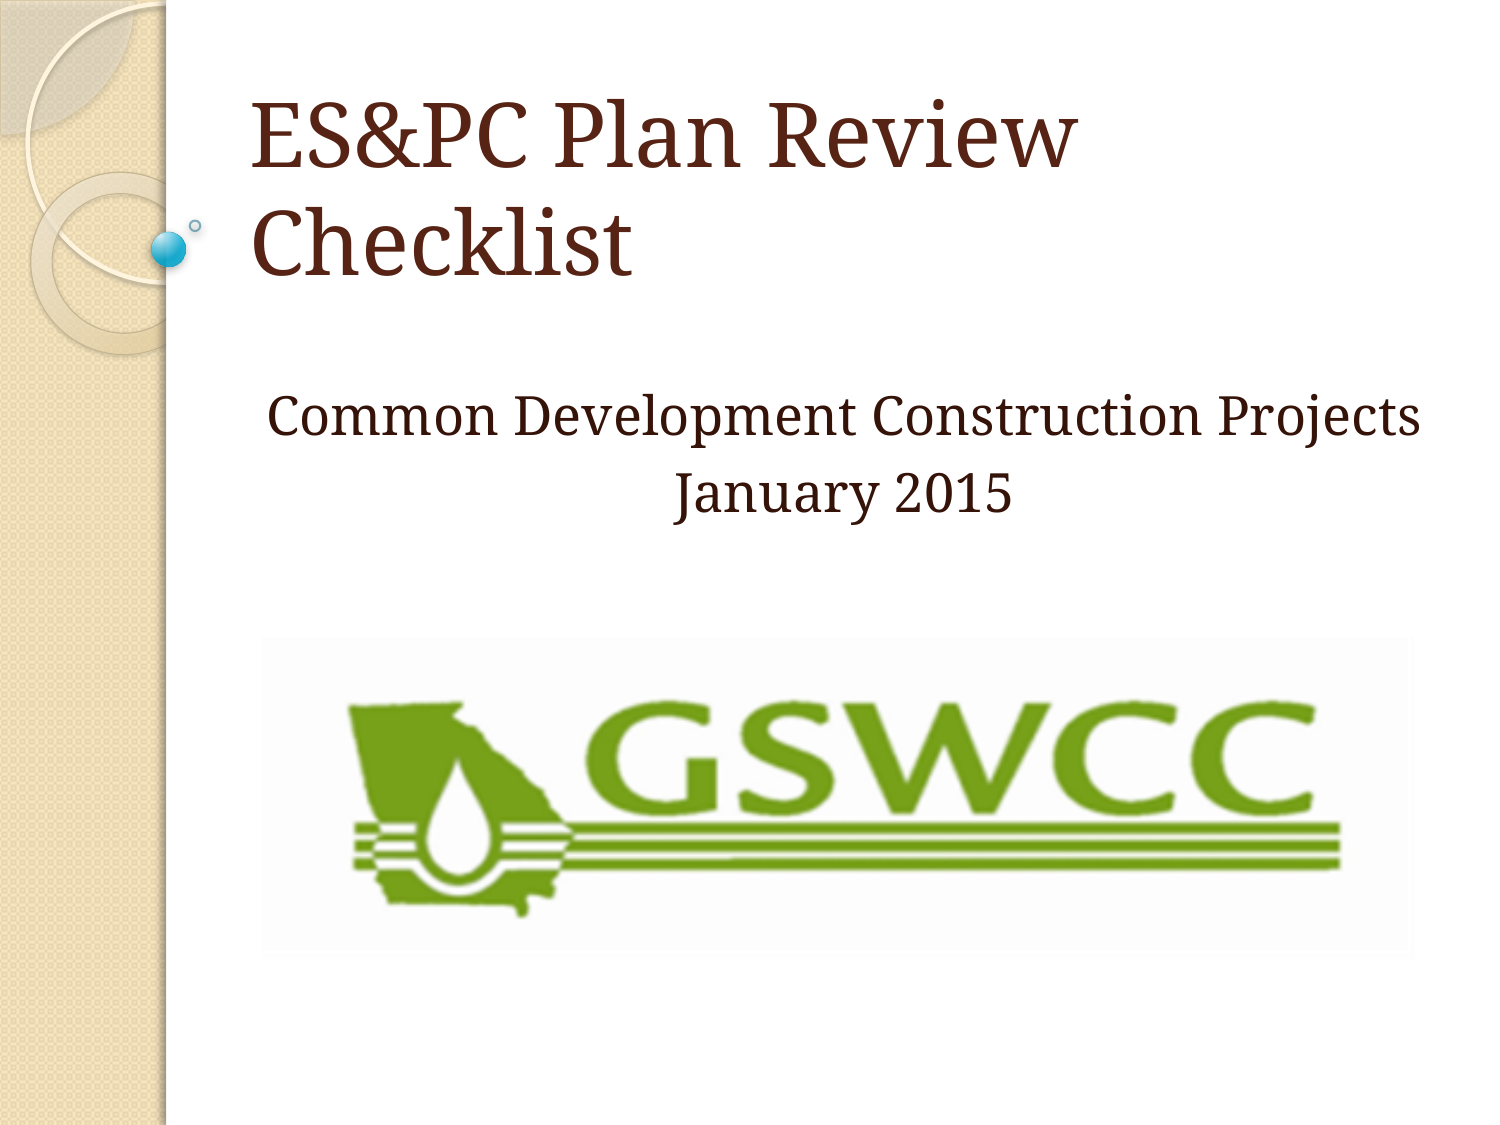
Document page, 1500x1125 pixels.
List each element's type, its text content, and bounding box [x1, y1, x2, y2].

title ES&PC Plan Review Checklist [234, 59, 1450, 301]
picture [262, 637, 1418, 961]
subtitle Common Development Construction Projects January 2015 [234, 303, 1450, 591]
